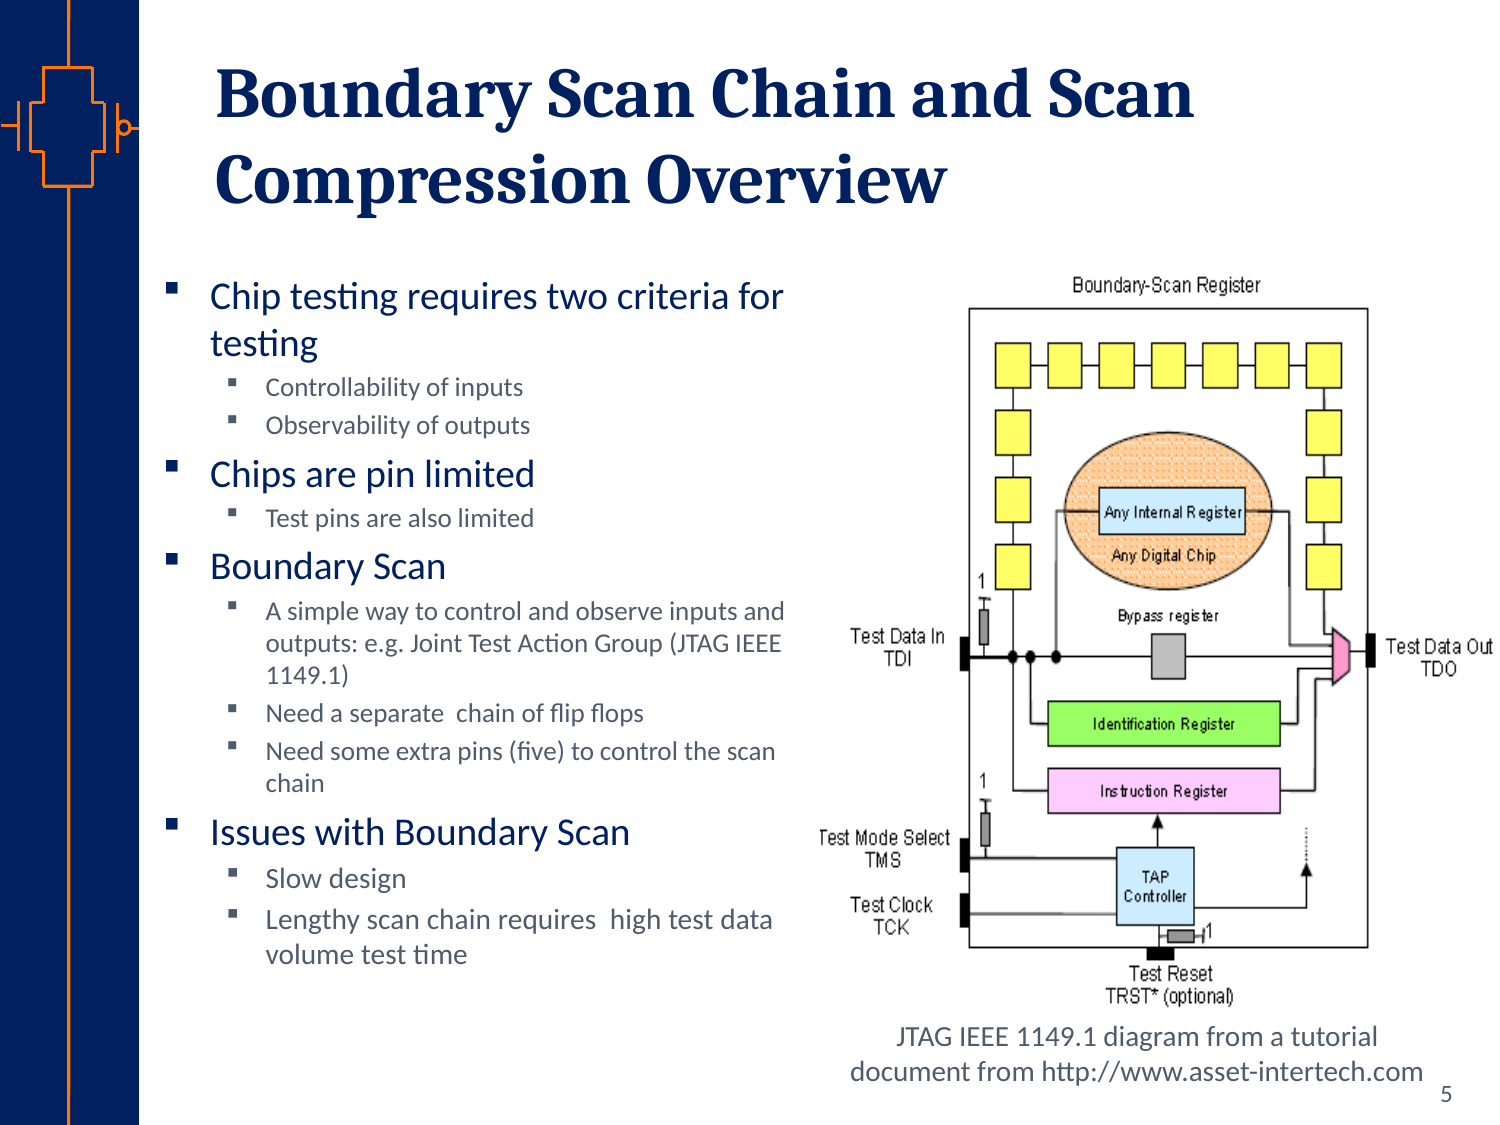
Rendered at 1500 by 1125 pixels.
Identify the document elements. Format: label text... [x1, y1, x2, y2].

list Chip testing requires two criteria for testing Controllability of inputs Observability of outputs Chips are pin limited Test pins are also limited Boundary Scan A simple way to control and observe inputs and outputs: e.g. Joint Test Action Group (JTAG IEEE 1149.1) Need a separate chain of flip flops Need some extra pins (five) to control the scan chain Issues with Boundary Scan Slow design Lengthy scan chain requires high test data volume test time [147, 262, 812, 988]
slide_number 5 [1425, 1062, 1488, 1123]
title Boundary Scan Chain and Scan Compression Overview [200, 37, 1388, 225]
text_box JTAG IEEE 1149.1 diagram from a tutorial document from http://www.asset-intertech.com [820, 1033, 1454, 1096]
picture [820, 260, 1500, 1022]
